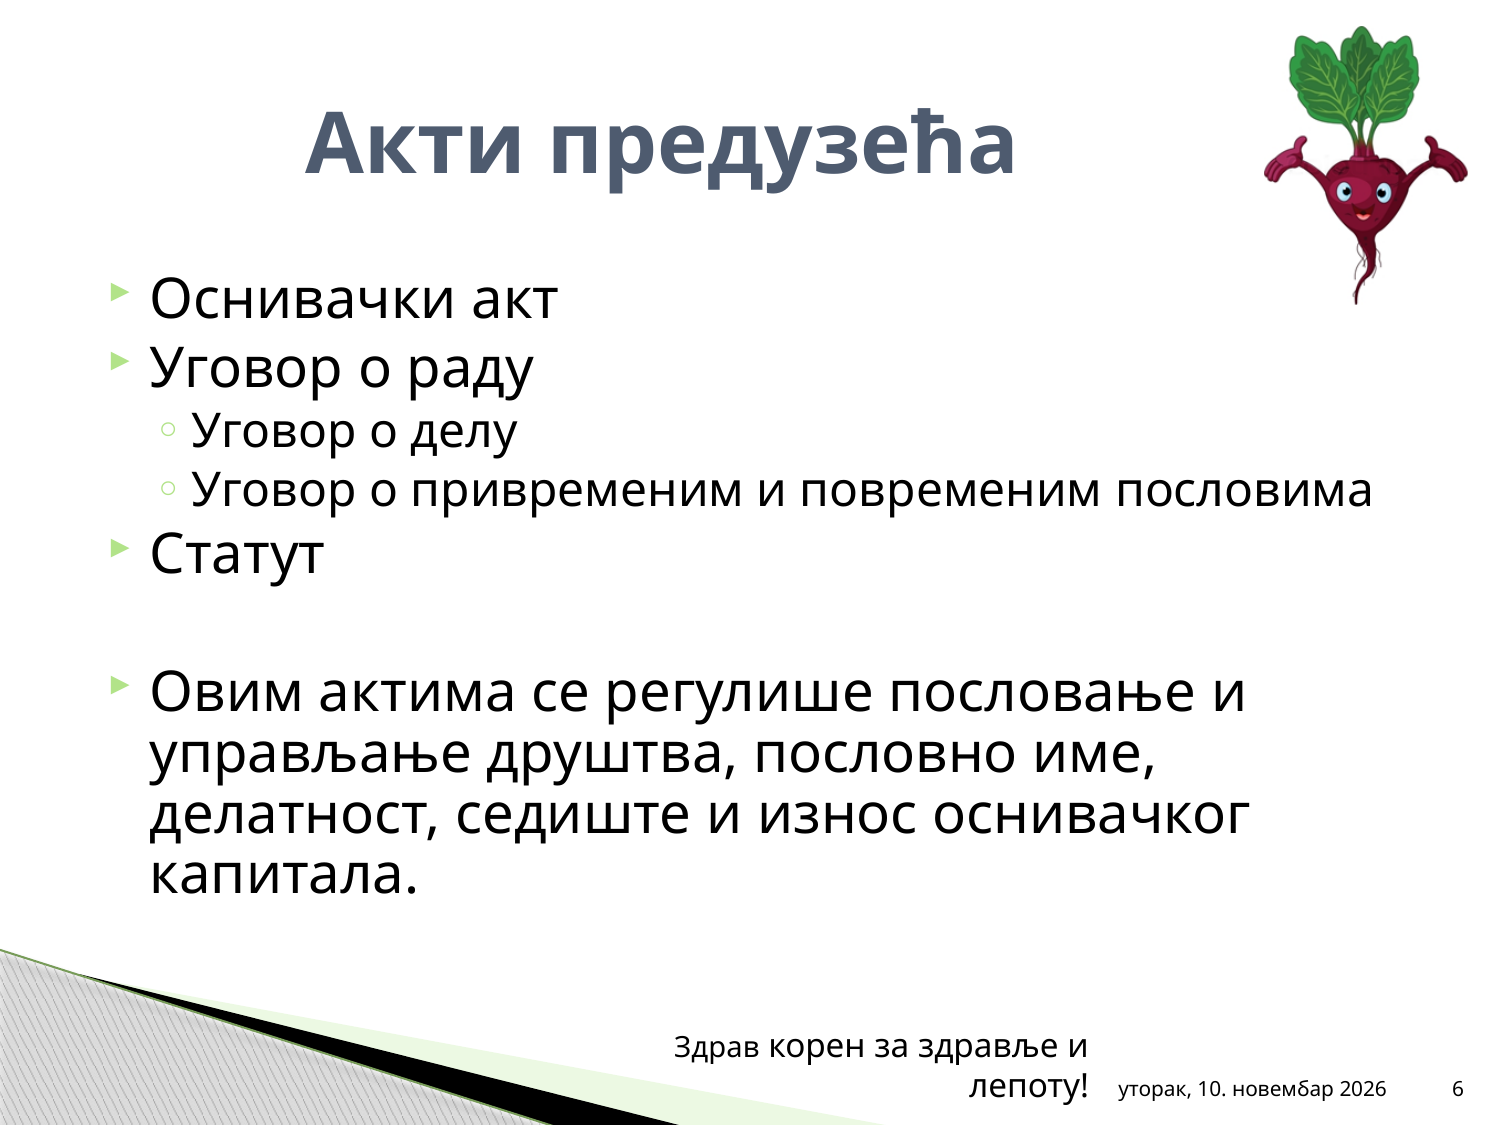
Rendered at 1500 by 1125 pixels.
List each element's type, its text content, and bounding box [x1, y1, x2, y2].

list Оснивачки акт Уговор о раду Уговор о делу Уговор о привременим и повременим пословима Статут Овим актима се регулише пословање и управљање друштва, пословно име, делатност, седиште и износ оснивачког капитала. [75, 262, 1425, 950]
footer Здрав корен за здравље и лепоту! [575, 1051, 1105, 1112]
title Акти предузећа [75, 45, 1250, 233]
picture [1262, 24, 1471, 308]
slide_number 6 [1418, 1051, 1479, 1112]
slide_number среда, 31. октобар 2012 [1105, 1051, 1418, 1112]
